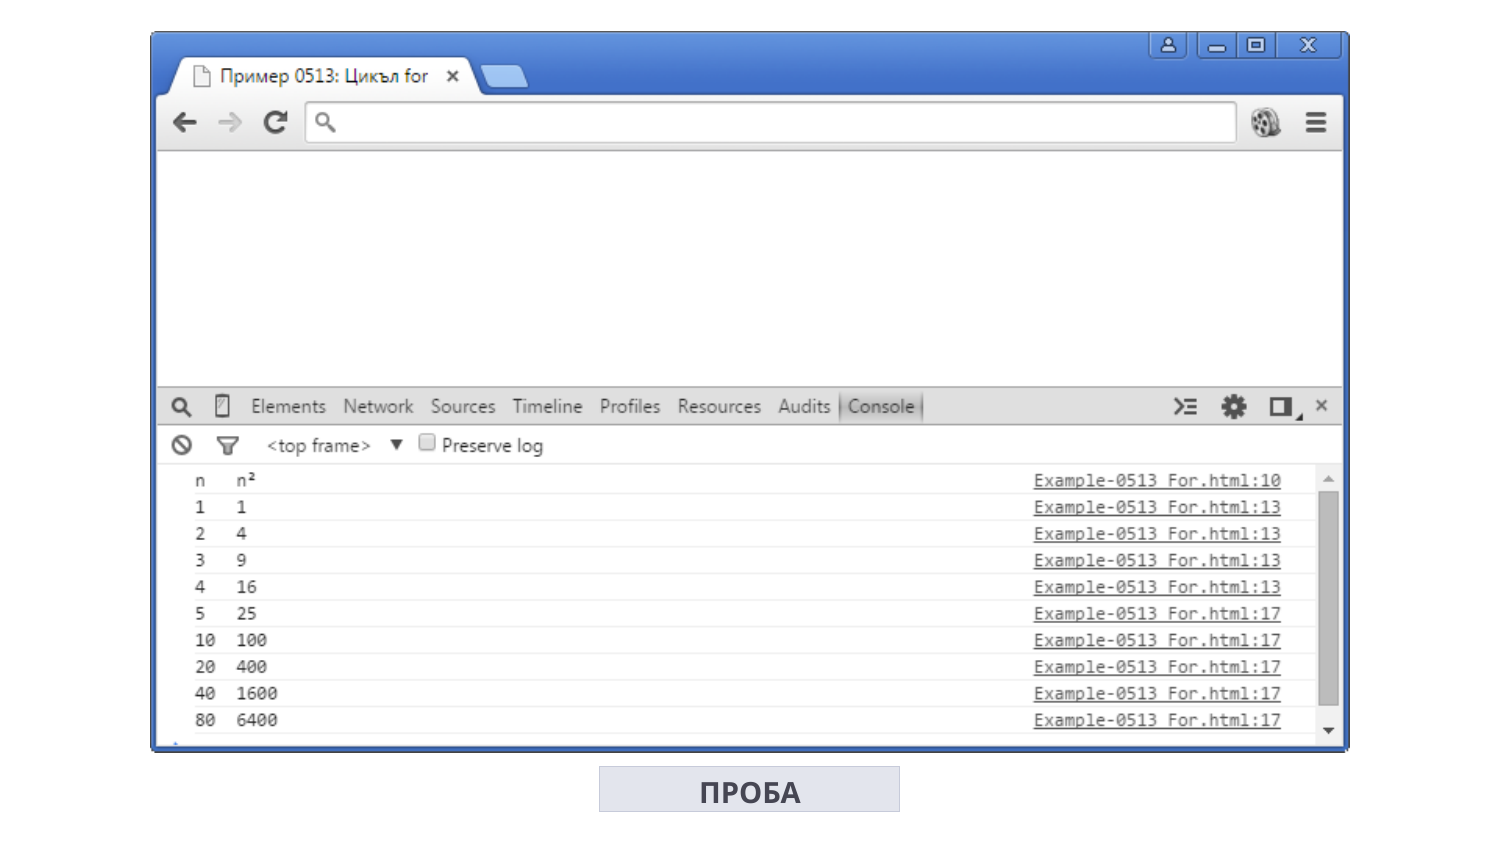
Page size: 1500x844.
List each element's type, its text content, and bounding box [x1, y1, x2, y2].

text_box ПРОБА [599, 766, 900, 812]
picture [149, 31, 1351, 753]
